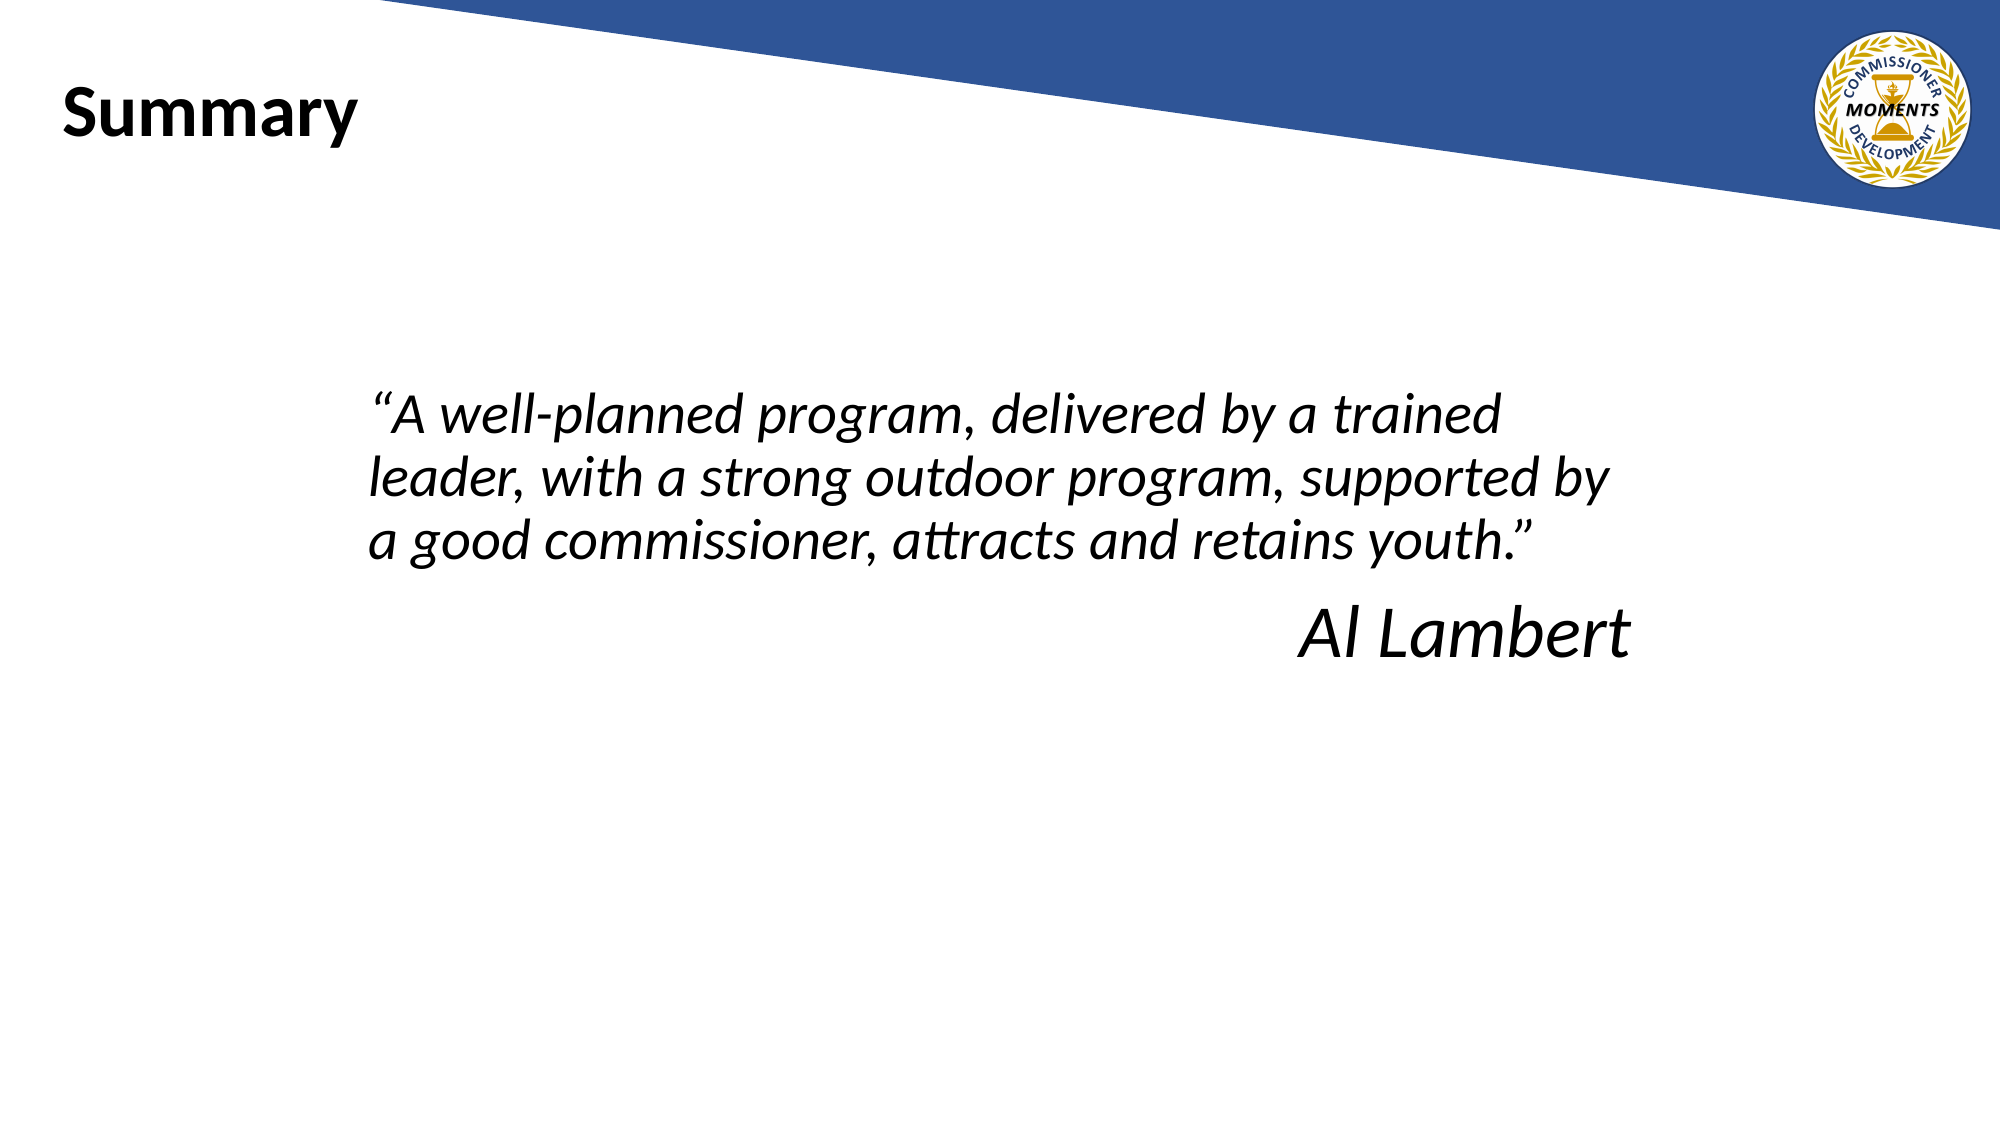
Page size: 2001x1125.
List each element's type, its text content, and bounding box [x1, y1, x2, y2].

picture [1813, 30, 1972, 189]
list “A well-planned program, delivered by a trained leader, with a strong outdoor program, supported by a good commissioner, attracts and retains youth.” Al Lambert [353, 375, 1647, 1014]
title Summary [47, 44, 972, 180]
